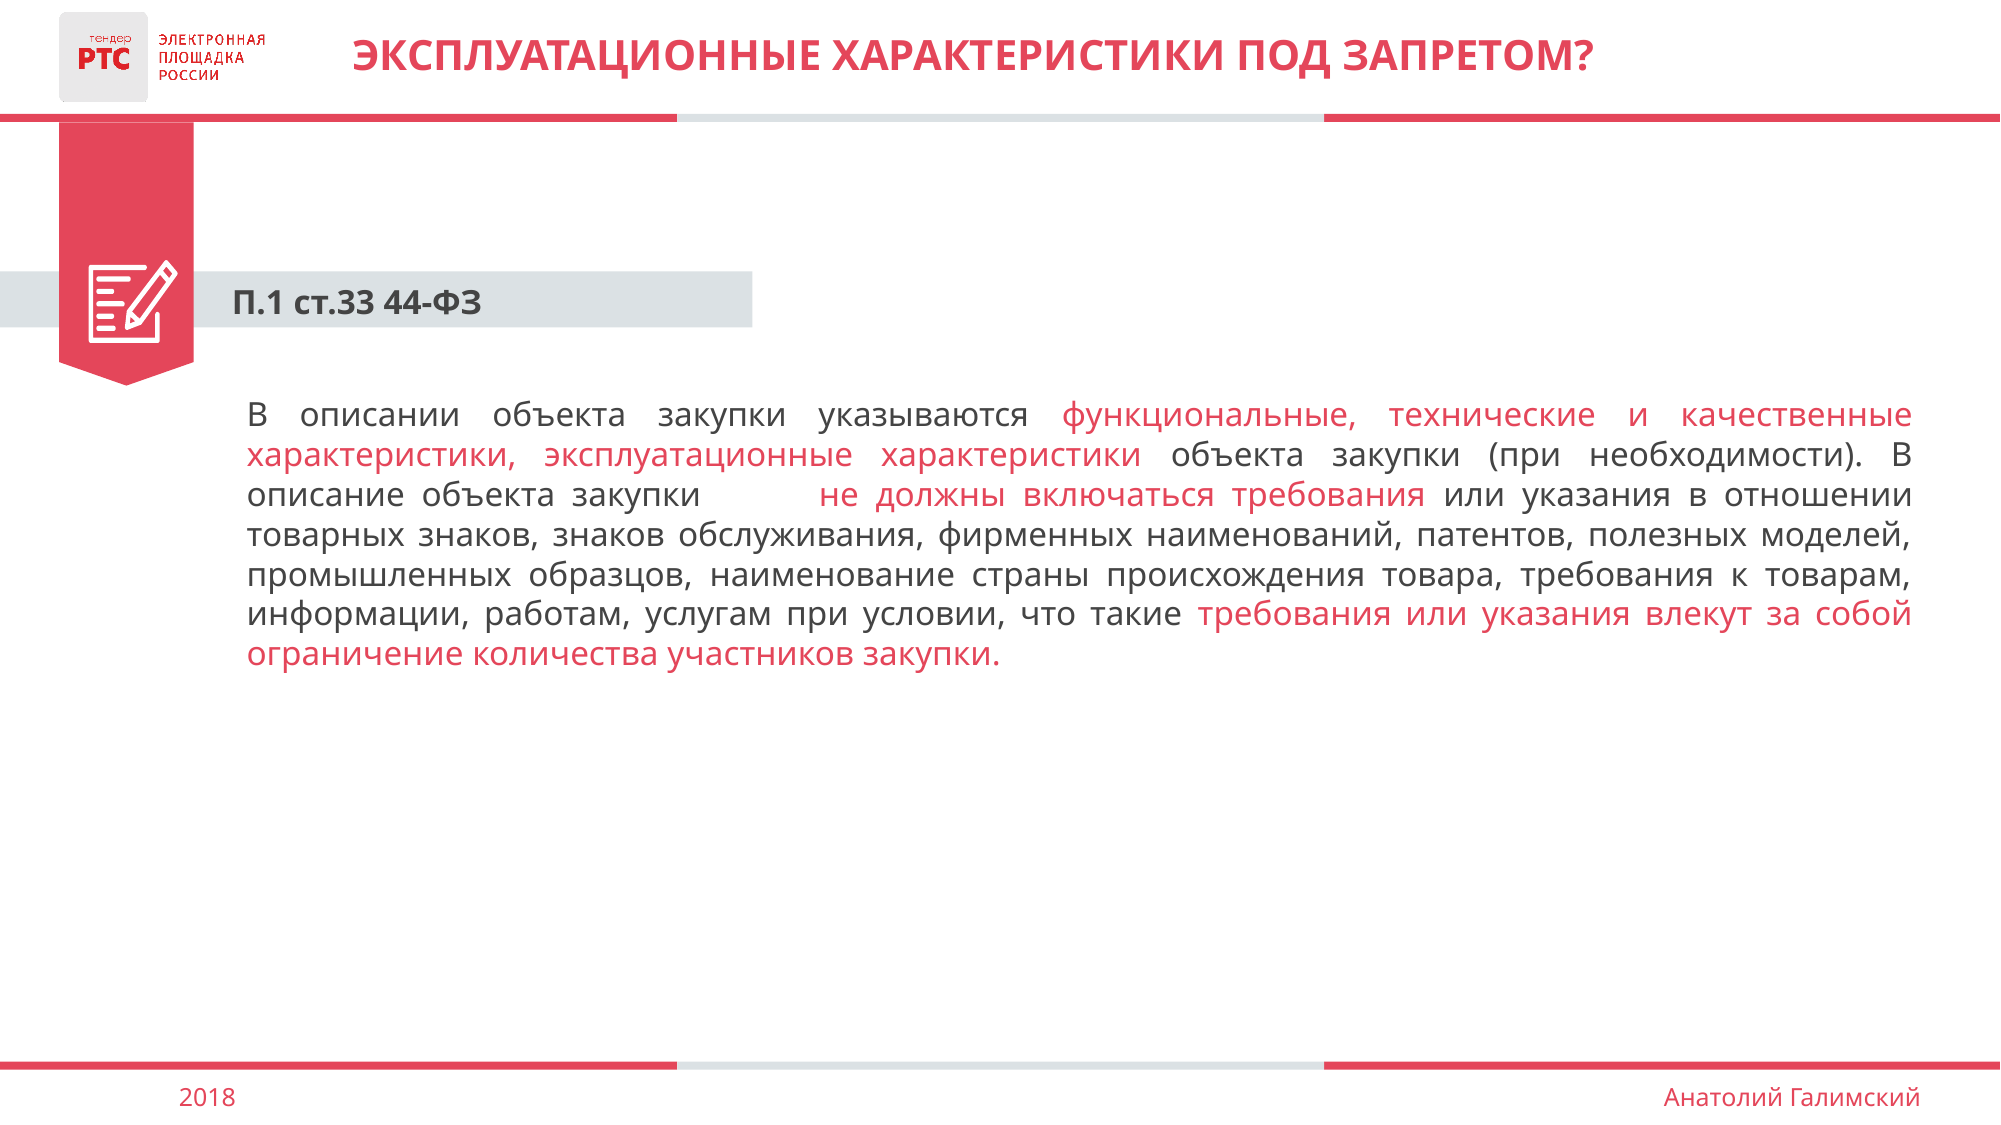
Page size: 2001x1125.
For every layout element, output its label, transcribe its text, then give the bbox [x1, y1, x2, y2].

text_box [0, 270, 58, 328]
text_box [195, 270, 753, 328]
text_box [58, 121, 195, 387]
text_box 2018 [0, 1073, 415, 1119]
text_box [88, 264, 160, 343]
text_box Анатолий Галимский [1584, 1073, 2000, 1119]
text_box П.1 ст.33 44-ФЗ [231, 281, 960, 322]
title Эксплуатационные характеристики под запретом? [294, 0, 1652, 114]
text_box В описании объекта закупки указываются функциональные, технические и качественные характеристики, эксплуатационные характеристики объекта закупки (при необходимости). В описание объекта закупки не должны включаться требования или указания в отношении товарных знаков, знаков обслуживания, фирменных наименований, патентов, полезных моделей, промышленных образцов, наименование страны происхождения товара, требования к товарам, информации, работам, услугам при условии, что такие требования или указания влекут за собой ограничение количества участников закупки. [231, 385, 1929, 680]
picture [59, 12, 265, 102]
text_box [124, 260, 178, 330]
